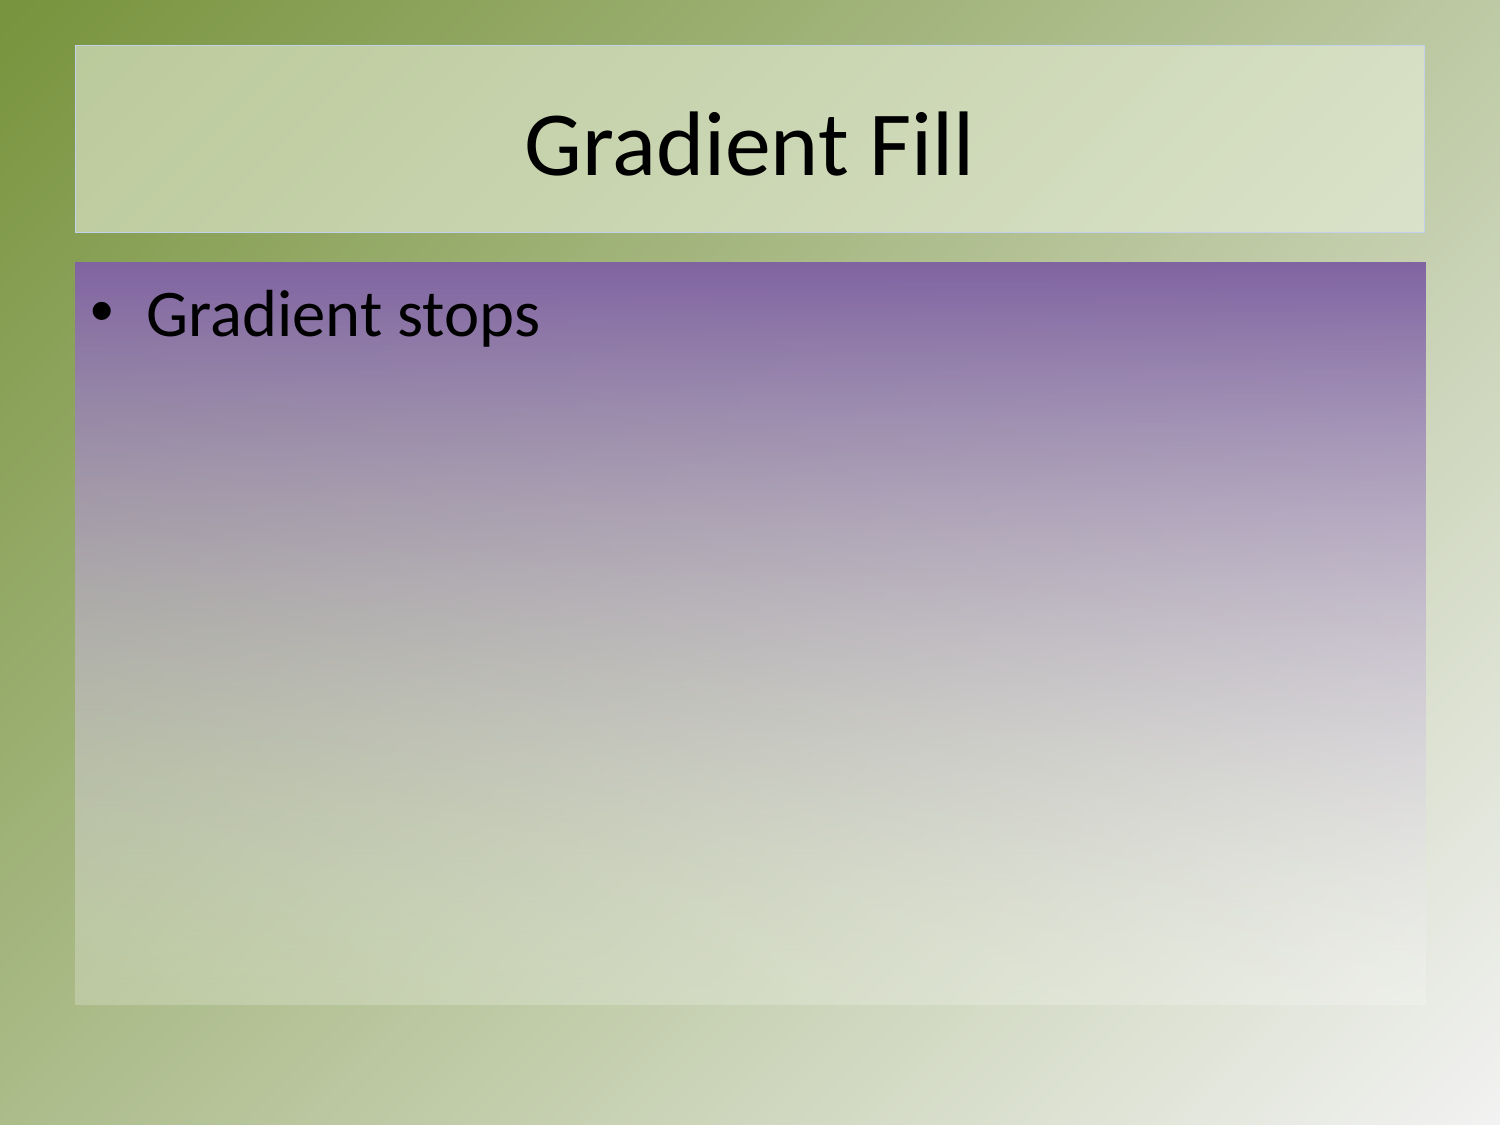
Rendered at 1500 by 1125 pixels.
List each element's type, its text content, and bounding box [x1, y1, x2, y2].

title Gradient Fill [75, 45, 1425, 233]
list Gradient stops [75, 262, 1425, 1005]
